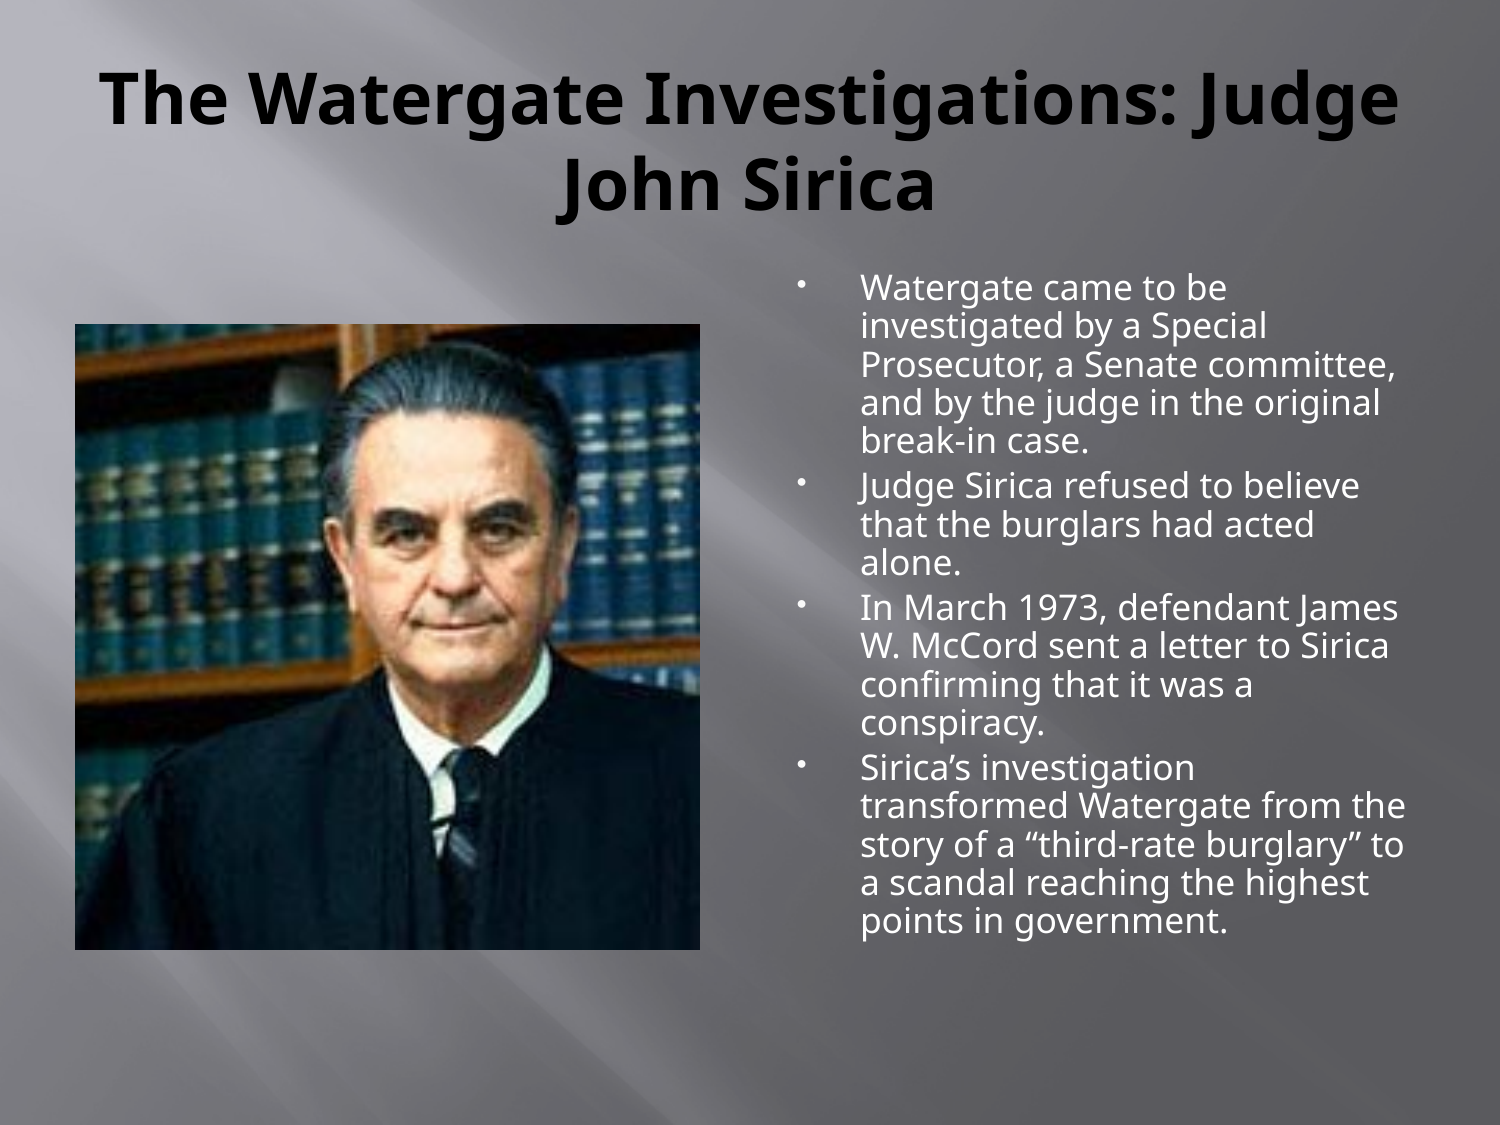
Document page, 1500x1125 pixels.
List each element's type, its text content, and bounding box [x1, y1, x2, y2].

list Watergate came to be investigated by a Special Prosecutor, a Senate committee, and by the judge in the original break-in case. Judge Sirica refused to believe that the burglars had acted alone. In March 1973, defendant James W. McCord sent a letter to Sirica confirming that it was a conspiracy. Sirica’s investigation transformed Watergate from the story of a “third-rate burglary” to a scandal reaching the highest points in government. [762, 262, 1425, 1005]
title The Watergate Investigations: Judge John Sirica [75, 45, 1425, 233]
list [74, 324, 701, 951]
